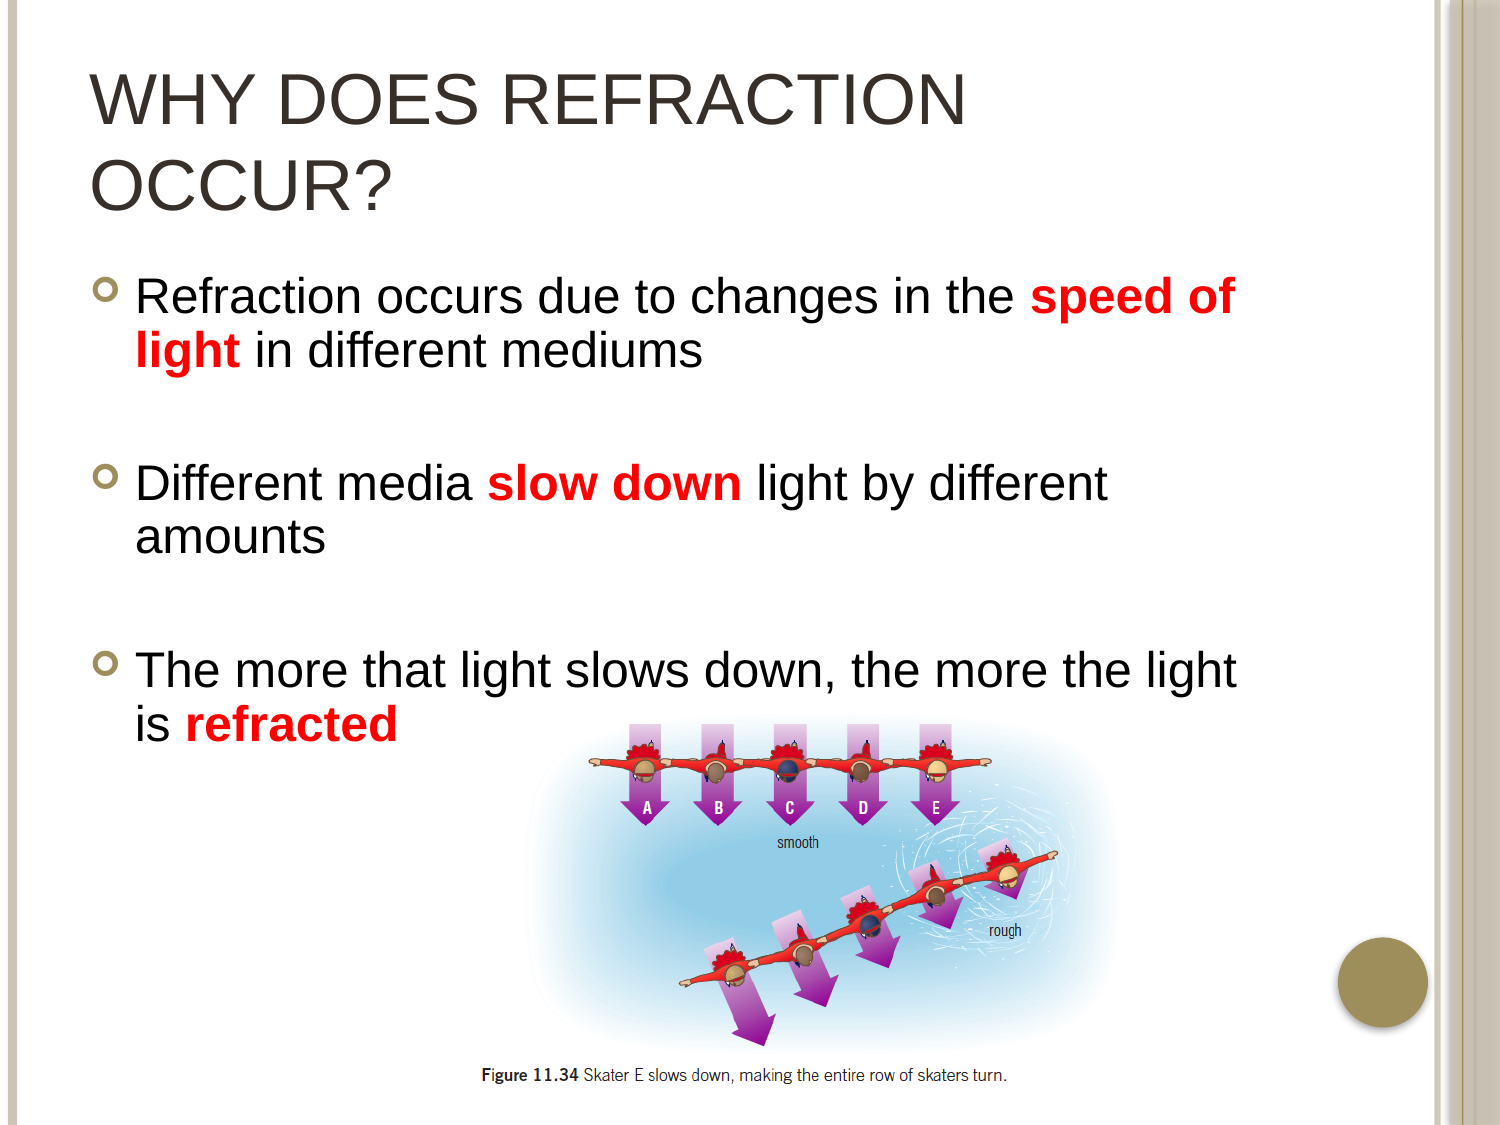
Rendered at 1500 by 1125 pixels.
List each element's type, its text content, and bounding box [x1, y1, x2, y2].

title Why Does Refraction Occur? [75, 45, 1300, 233]
list Refraction occurs due to changes in the speed of light in different mediums Different media slow down light by different amounts The more that light slows down, the more the light is refracted [75, 262, 1300, 1062]
picture [454, 703, 1134, 1102]
